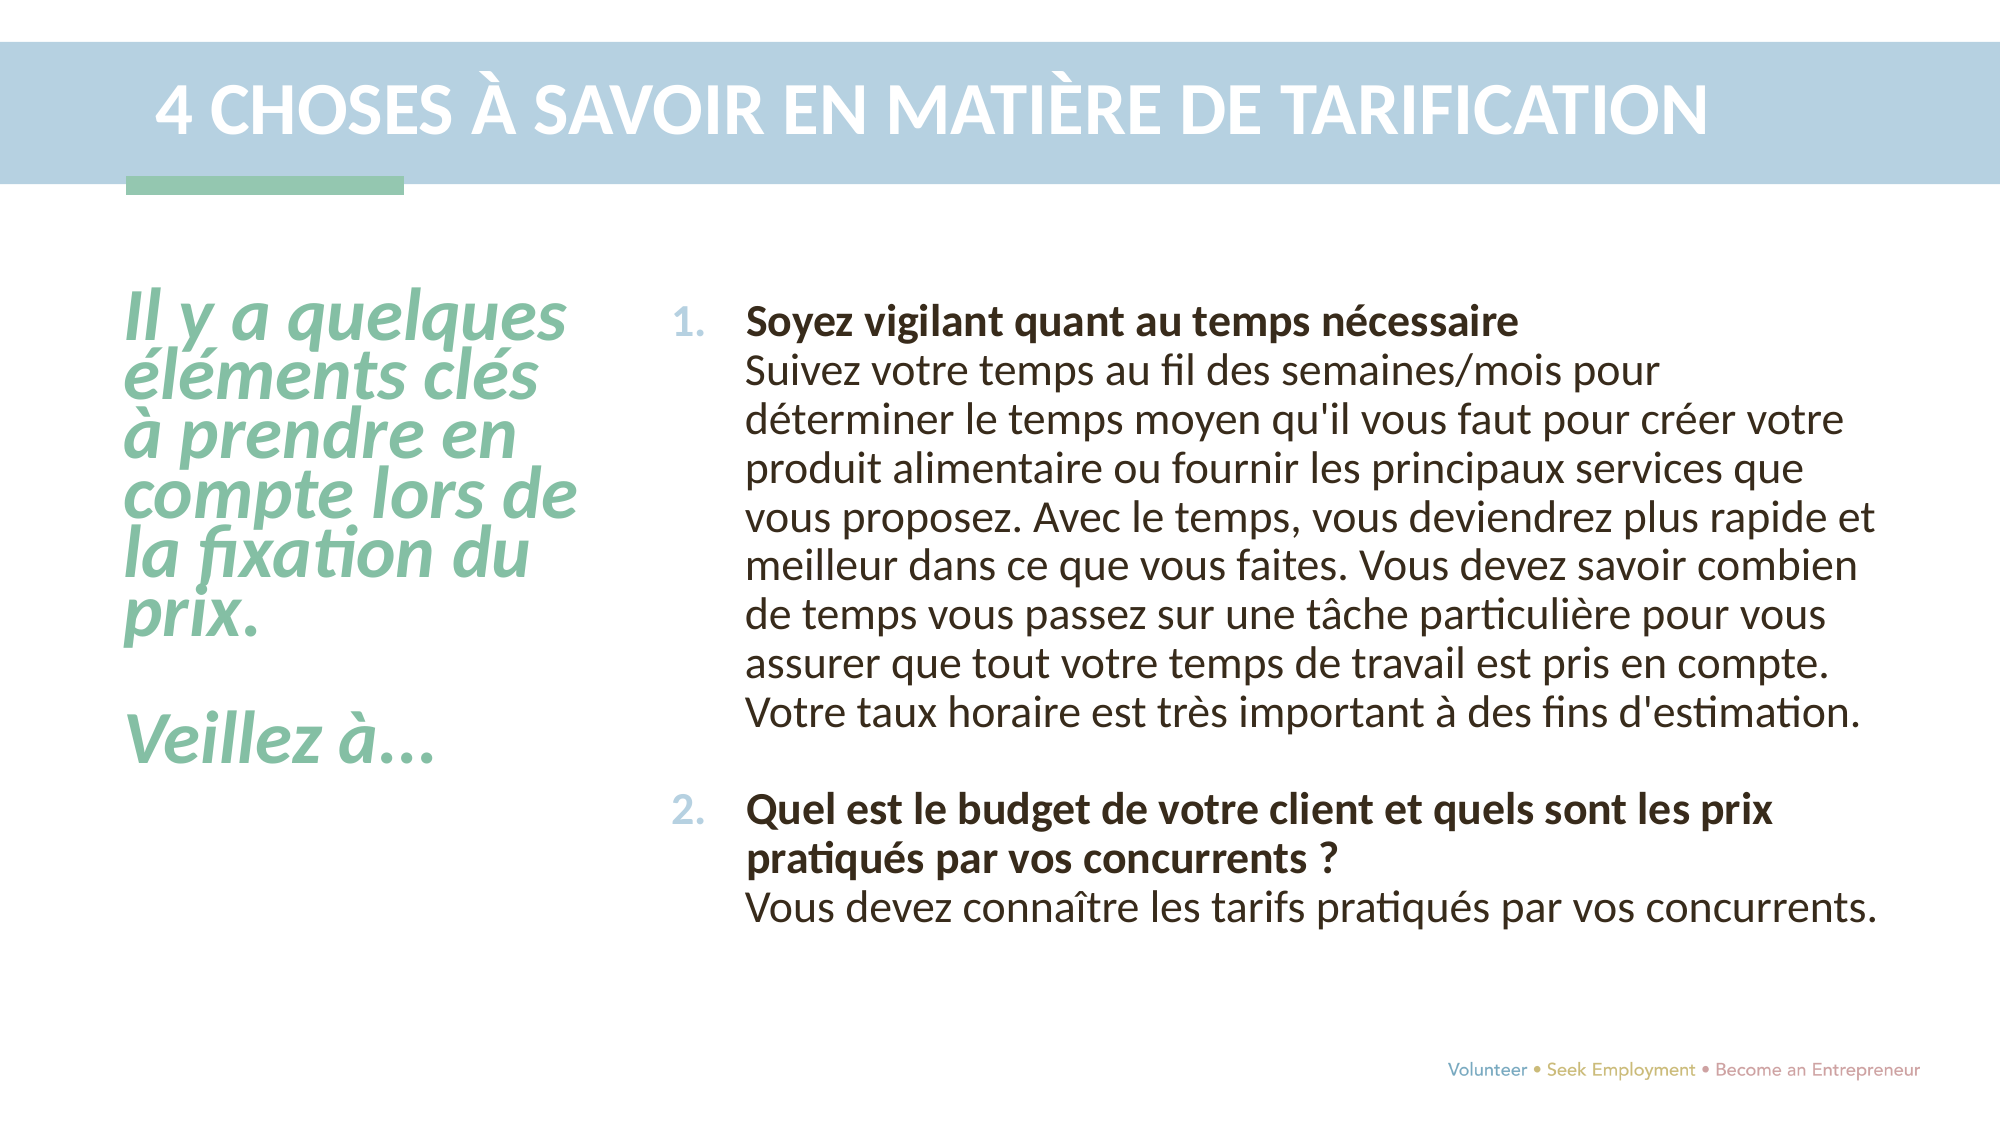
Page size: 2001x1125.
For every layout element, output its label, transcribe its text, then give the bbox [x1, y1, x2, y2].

text_box Soyez vigilant quant au temps nécessaire Suivez votre temps au fil des semaines/mois pour déterminer le temps moyen qu'il vous faut pour créer votre produit alimentaire ou fournir les principaux services que vous proposez. Avec le temps, vous deviendrez plus rapide et meilleur dans ce que vous faites. Vous devez savoir combien de temps vous passez sur une tâche particulière pour vous assurer que tout votre temps de travail est pris en compte. Votre taux horaire est très important à des fins d'estimation. Quel est le budget de votre client et quels sont les prix pratiqués par vos concurrents ? Vous devez connaître les tarifs pratiqués par vos concurrents. [656, 289, 1896, 915]
list 4 CHOSES À SAVOIR EN MATIÈRE DE TARIFICATION [123, 51, 1913, 170]
picture [1418, 1046, 1971, 1103]
text_box Il y a quelques éléments clés à prendre en compte lors de la fixation du prix. Veillez à... [108, 288, 603, 552]
